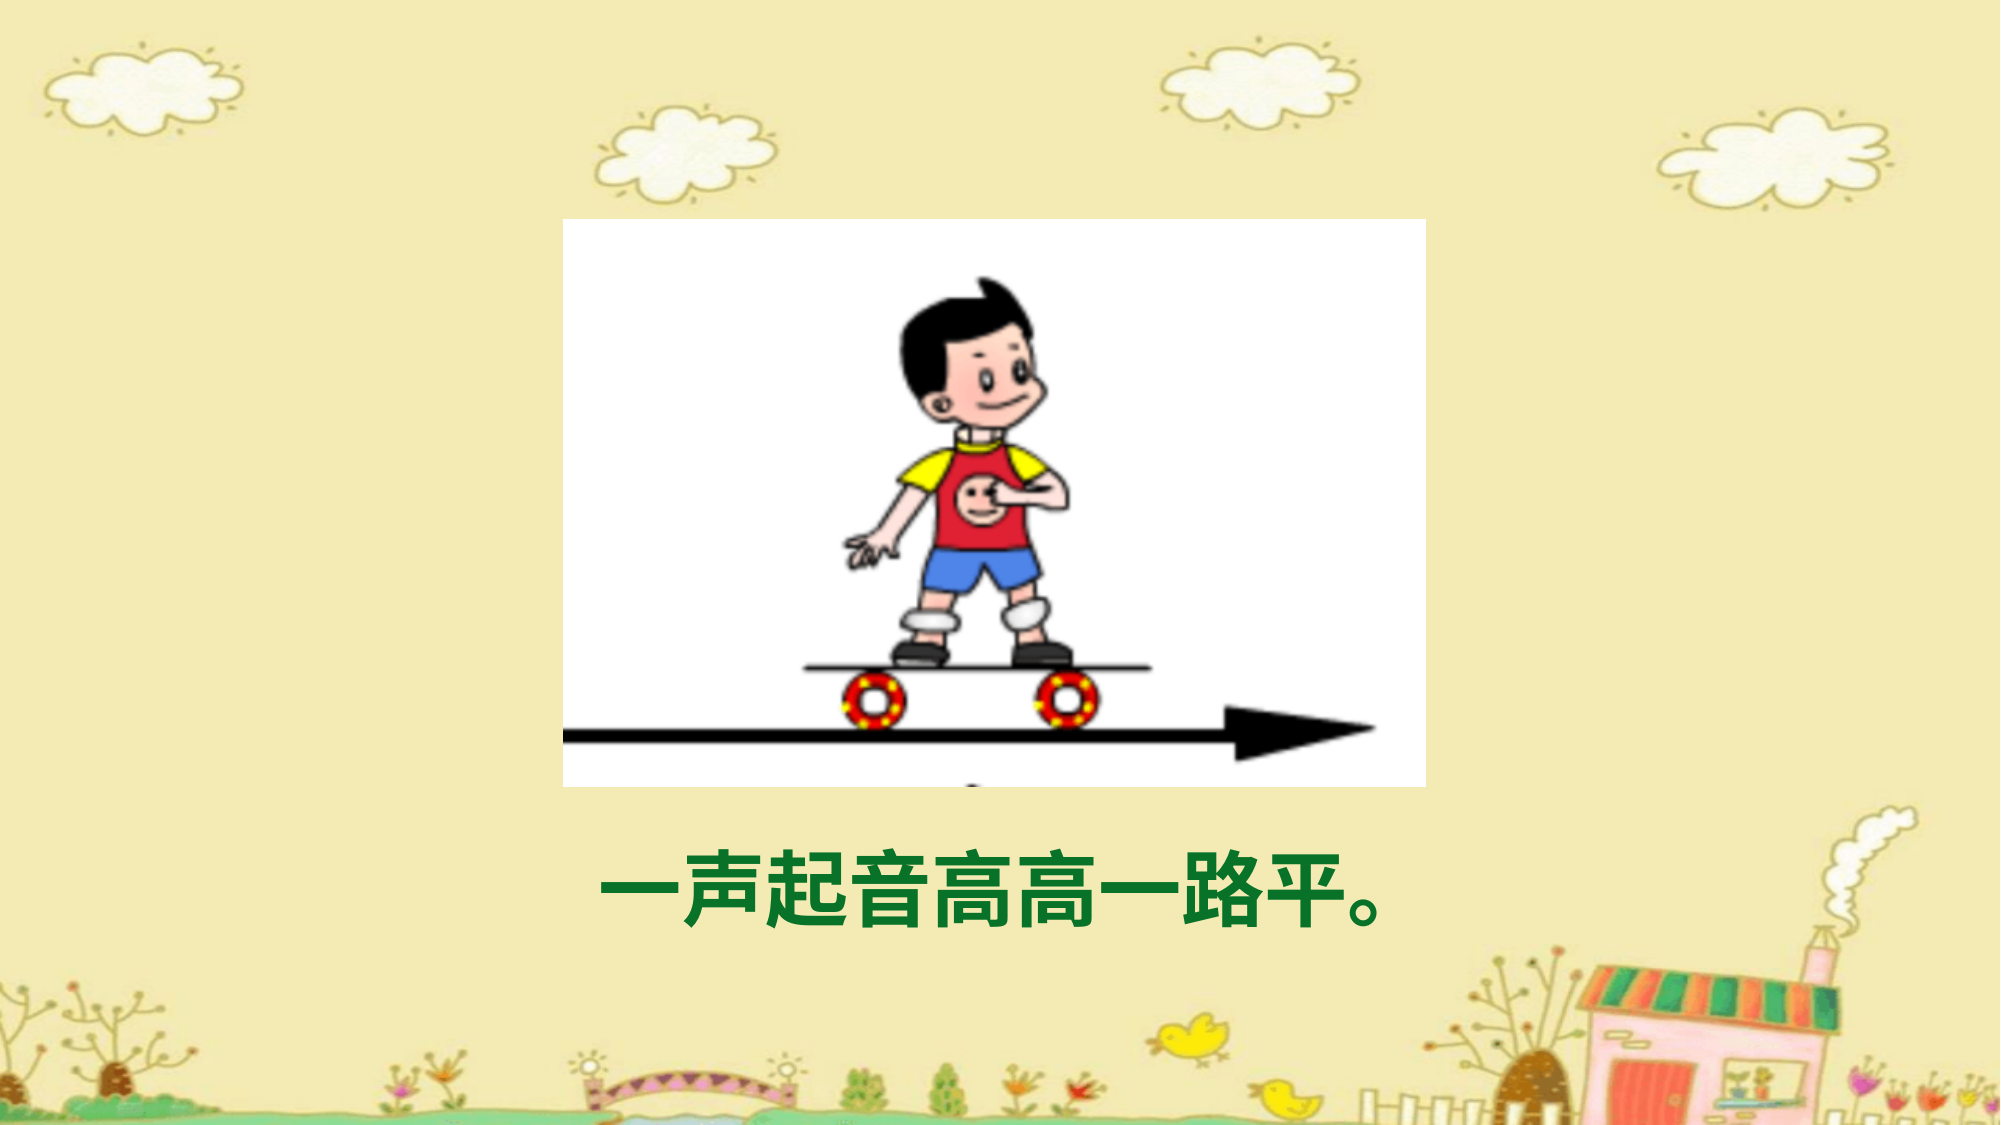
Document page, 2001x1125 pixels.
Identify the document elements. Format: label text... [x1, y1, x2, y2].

picture [0, 0, 2001, 1125]
text_box 一声起音高高一路平。 [584, 830, 1536, 945]
